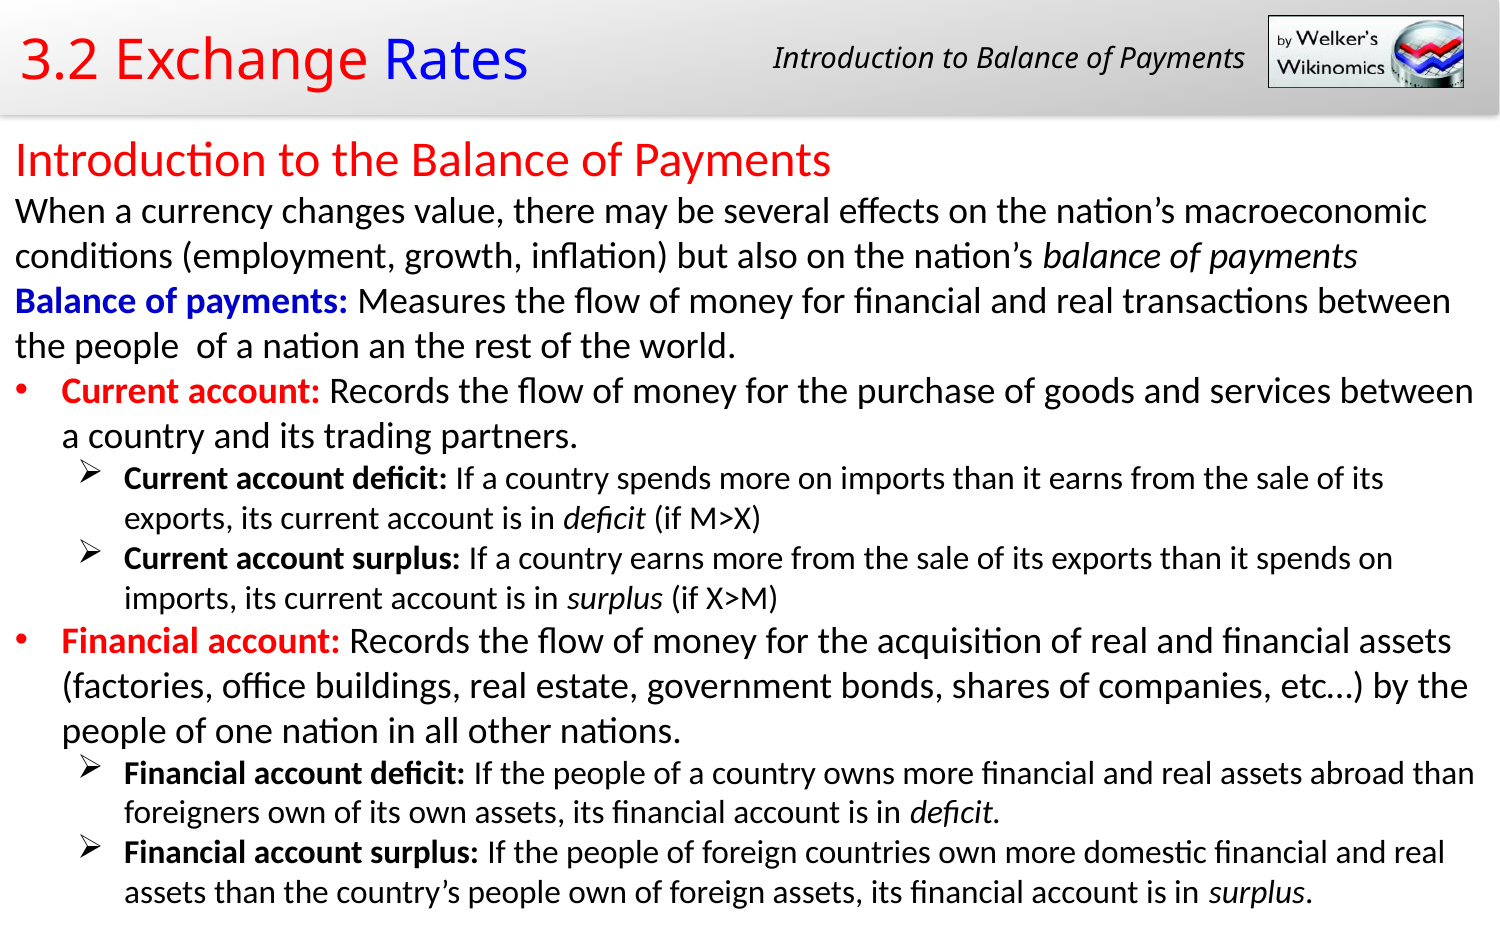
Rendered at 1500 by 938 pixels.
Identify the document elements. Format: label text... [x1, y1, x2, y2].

picture [1268, 15, 1464, 88]
text_box Introduction to Balance of Payments [750, 32, 1270, 81]
text_box Introduction to the Balance of Payments When a currency changes value, there may be several effects on the nation’s macroeconomic conditions (employment, growth, inflation) but also on the nation’s balance of payments Balance of payments: Measures the flow of money for financial and real transactions between the people of a nation an the rest of the world. Current account: Records the flow of money for the purchase of goods and services between a country and its trading partners. Current account deficit: If a country spends more on imports than it earns from the sale of its exports, its current account is in deficit (if M>X) Current account surplus: If a country earns more from the sale of its exports than it spends on imports, its current account is in surplus (if X>M) Financial account: Records the flow of money for the acquisition of real and financial assets (factories, office buildings, real estate, government bonds, shares of companies, etc…) by the people of one nation in all other nations. Financial account deficit: If the people of a country owns more financial and real assets abroad than foreigners own of its own assets, its financial account is in deficit. Financial account surplus: If the people of foreign countries own more domestic financial and real assets than the country’s people own of foreign assets, its financial account is in surplus. [0, 118, 1500, 918]
